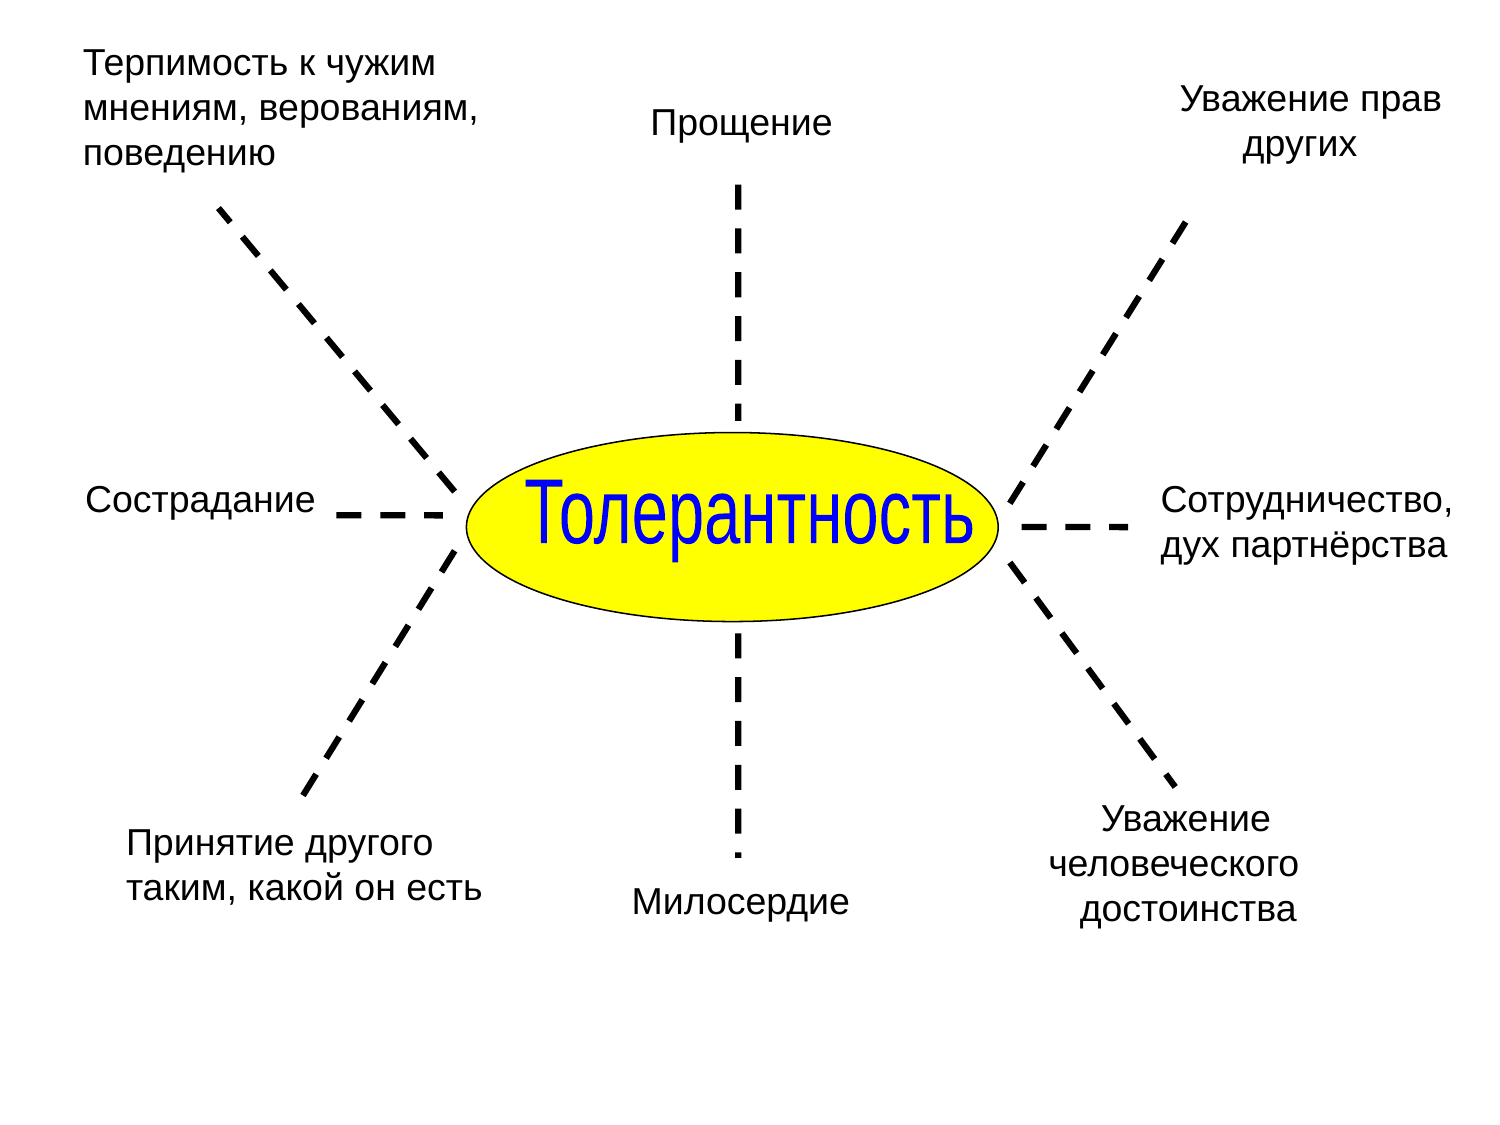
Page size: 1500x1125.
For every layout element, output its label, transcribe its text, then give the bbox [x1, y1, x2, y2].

text_box Принятие другого таким, какой он есть [111, 810, 498, 916]
text_box Милосердие [616, 869, 866, 930]
text_box Терпимость к чужим мнениям, верованиям, поведению [68, 30, 495, 181]
text_box Прощение [635, 90, 848, 150]
text_box Сотрудничество, дух партнёрства [1145, 467, 1469, 573]
text_box Уважение человеческого достоинства [1033, 786, 1447, 982]
text_box Уважение прав других [1164, 66, 1458, 172]
text_box Сострадание [70, 467, 331, 527]
text_box [466, 432, 999, 622]
